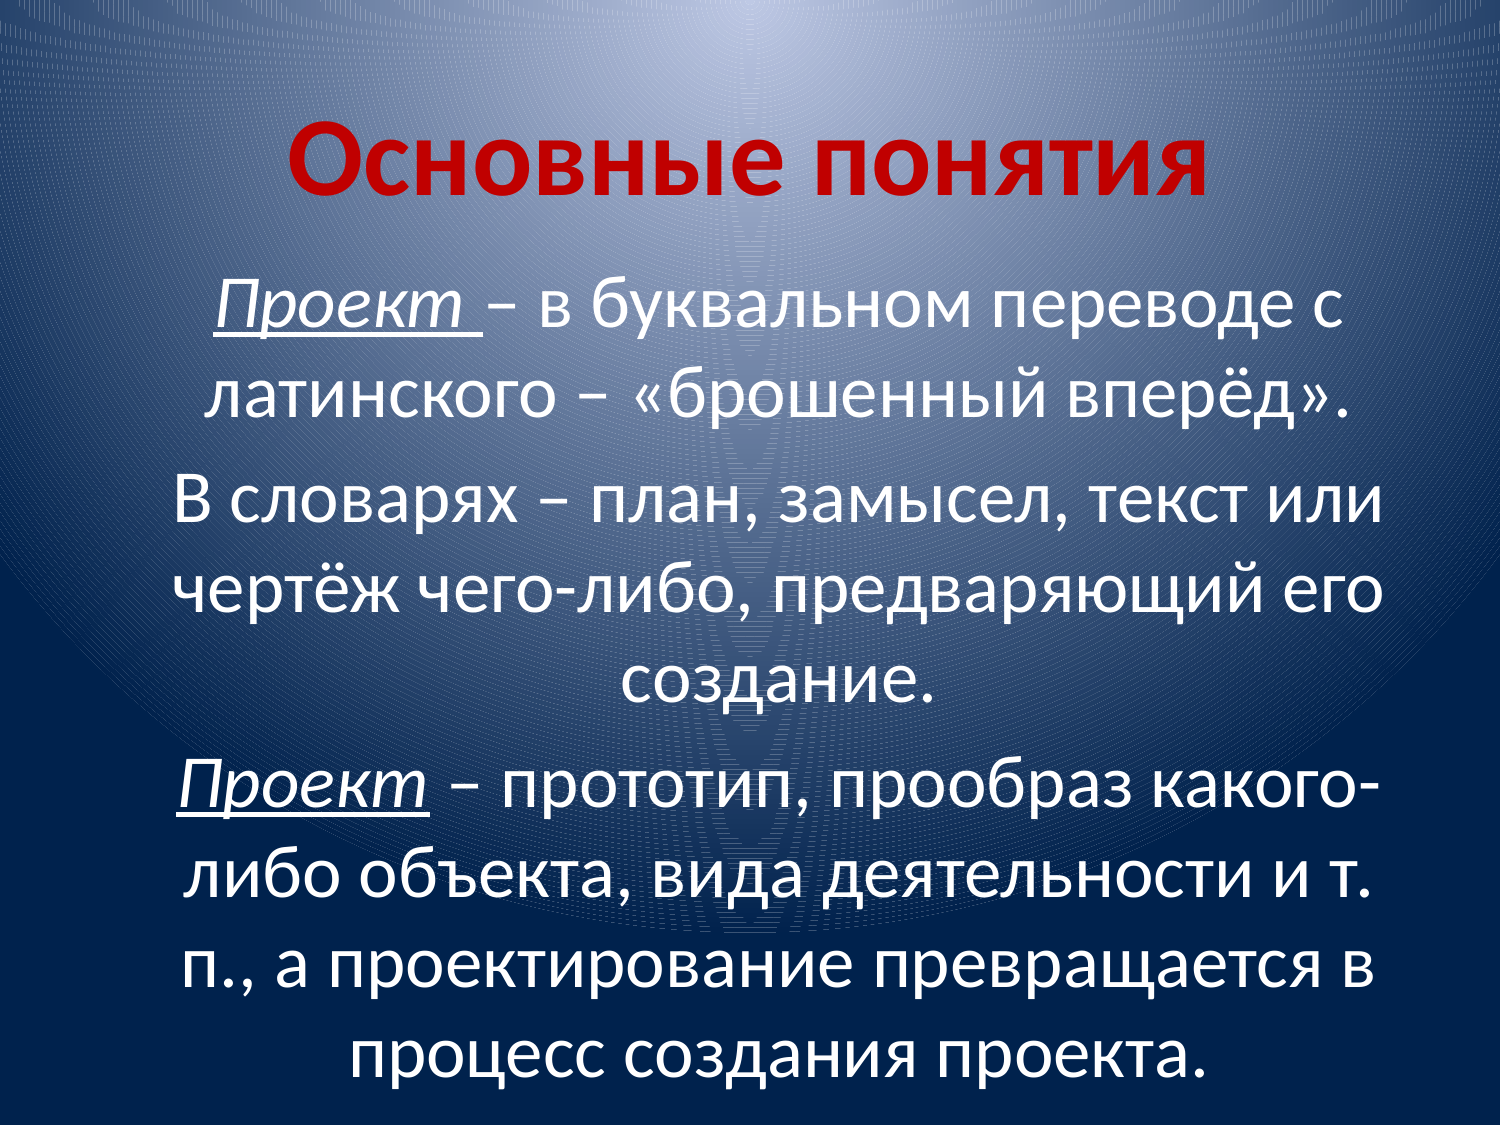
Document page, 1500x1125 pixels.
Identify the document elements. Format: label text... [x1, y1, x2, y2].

title Основные понятия [112, 30, 1388, 270]
subtitle Проект – в буквальном переводе с латинского – «брошенный вперёд». В словарях – план, замысел, текст или чертёж чего-либо, предваряющий его создание. Проект – прототип, прообраз какого-либо объекта, вида деятельности и т. п., а проектирование превращается в процесс создания проекта. [128, 244, 1430, 1008]
